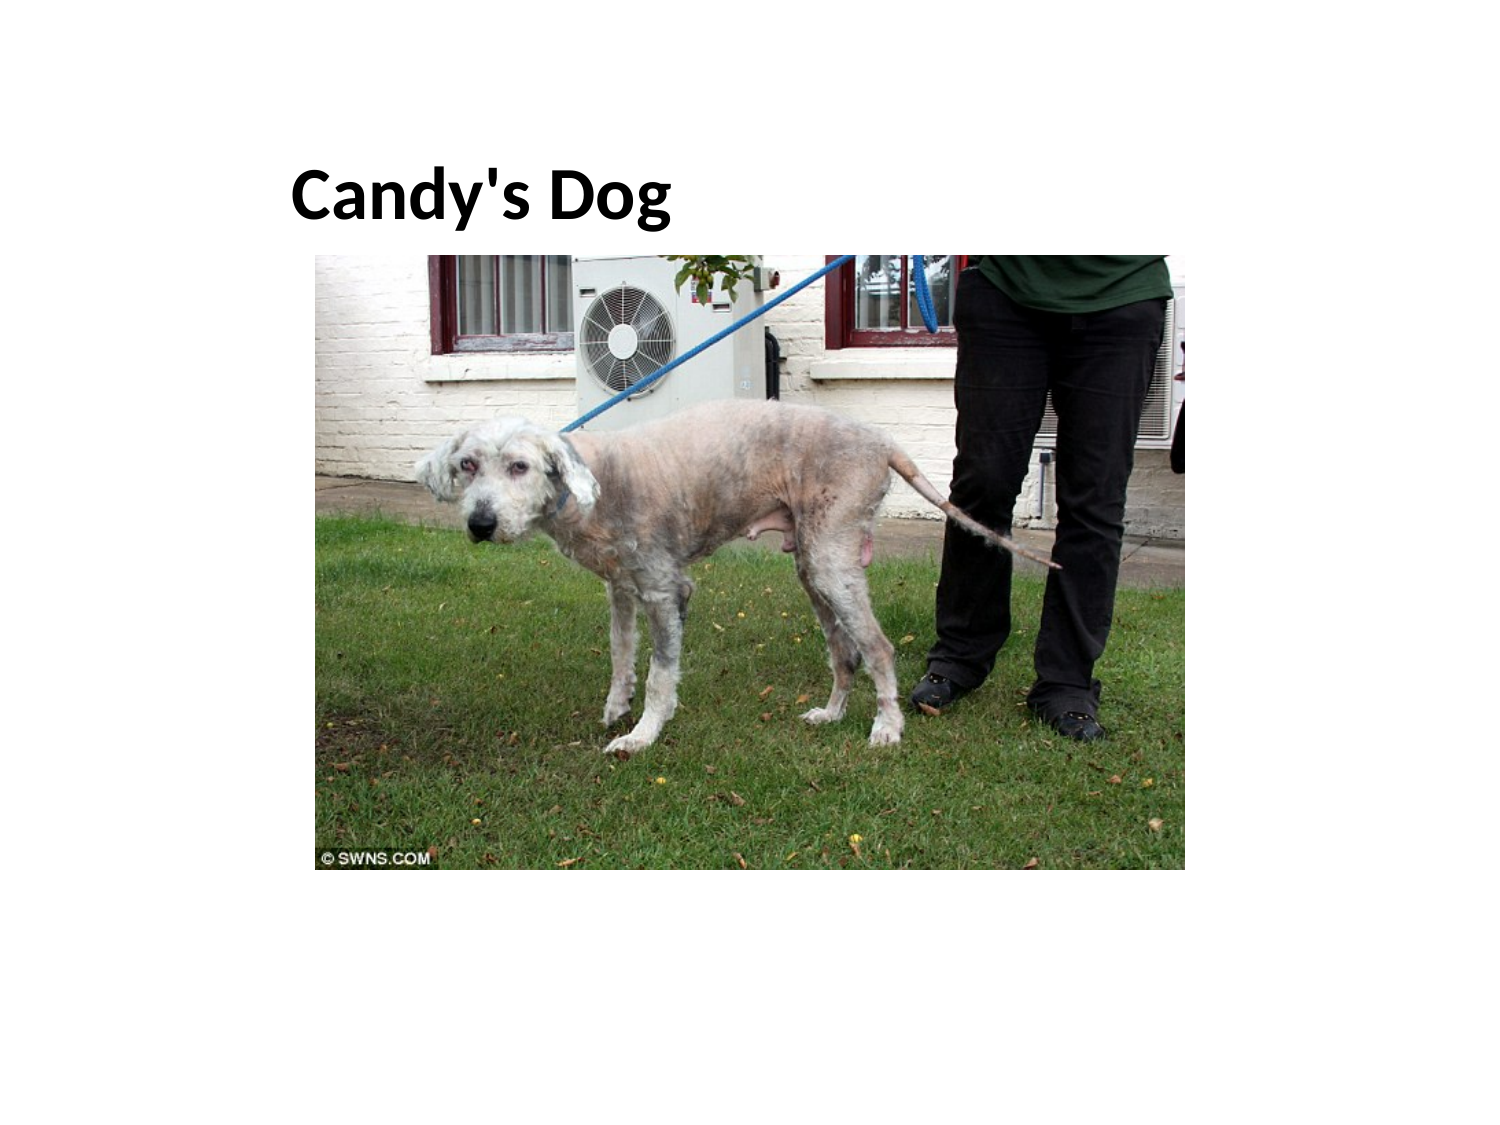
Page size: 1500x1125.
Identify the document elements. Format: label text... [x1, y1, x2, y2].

text_box Candy's Dog [277, 137, 688, 423]
picture [314, 254, 1186, 871]
